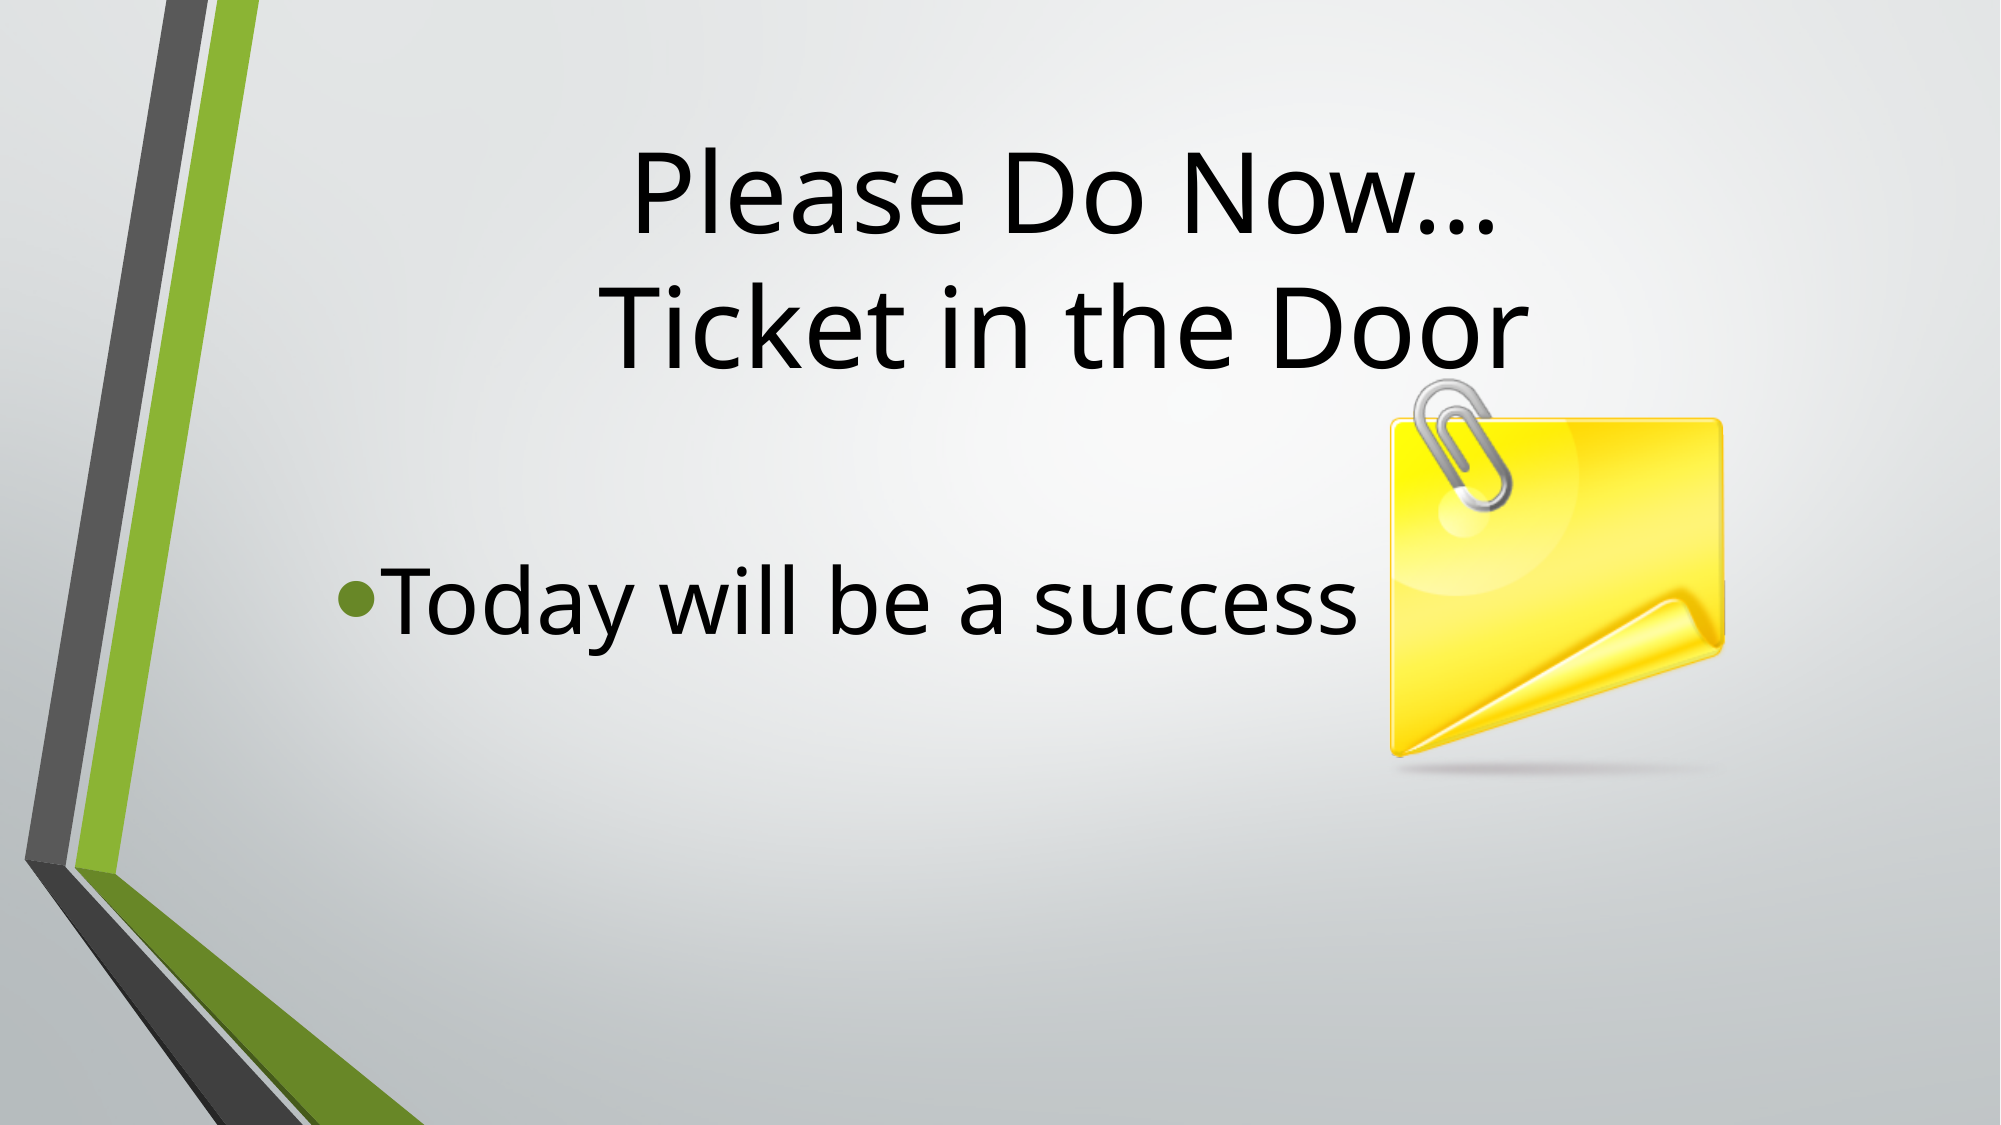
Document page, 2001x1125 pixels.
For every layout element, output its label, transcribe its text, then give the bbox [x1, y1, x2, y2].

list Today will be a success if… [318, 341, 1962, 854]
title Please Do Now… Ticket in the Door [243, 112, 1887, 400]
picture [1317, 341, 1769, 792]
